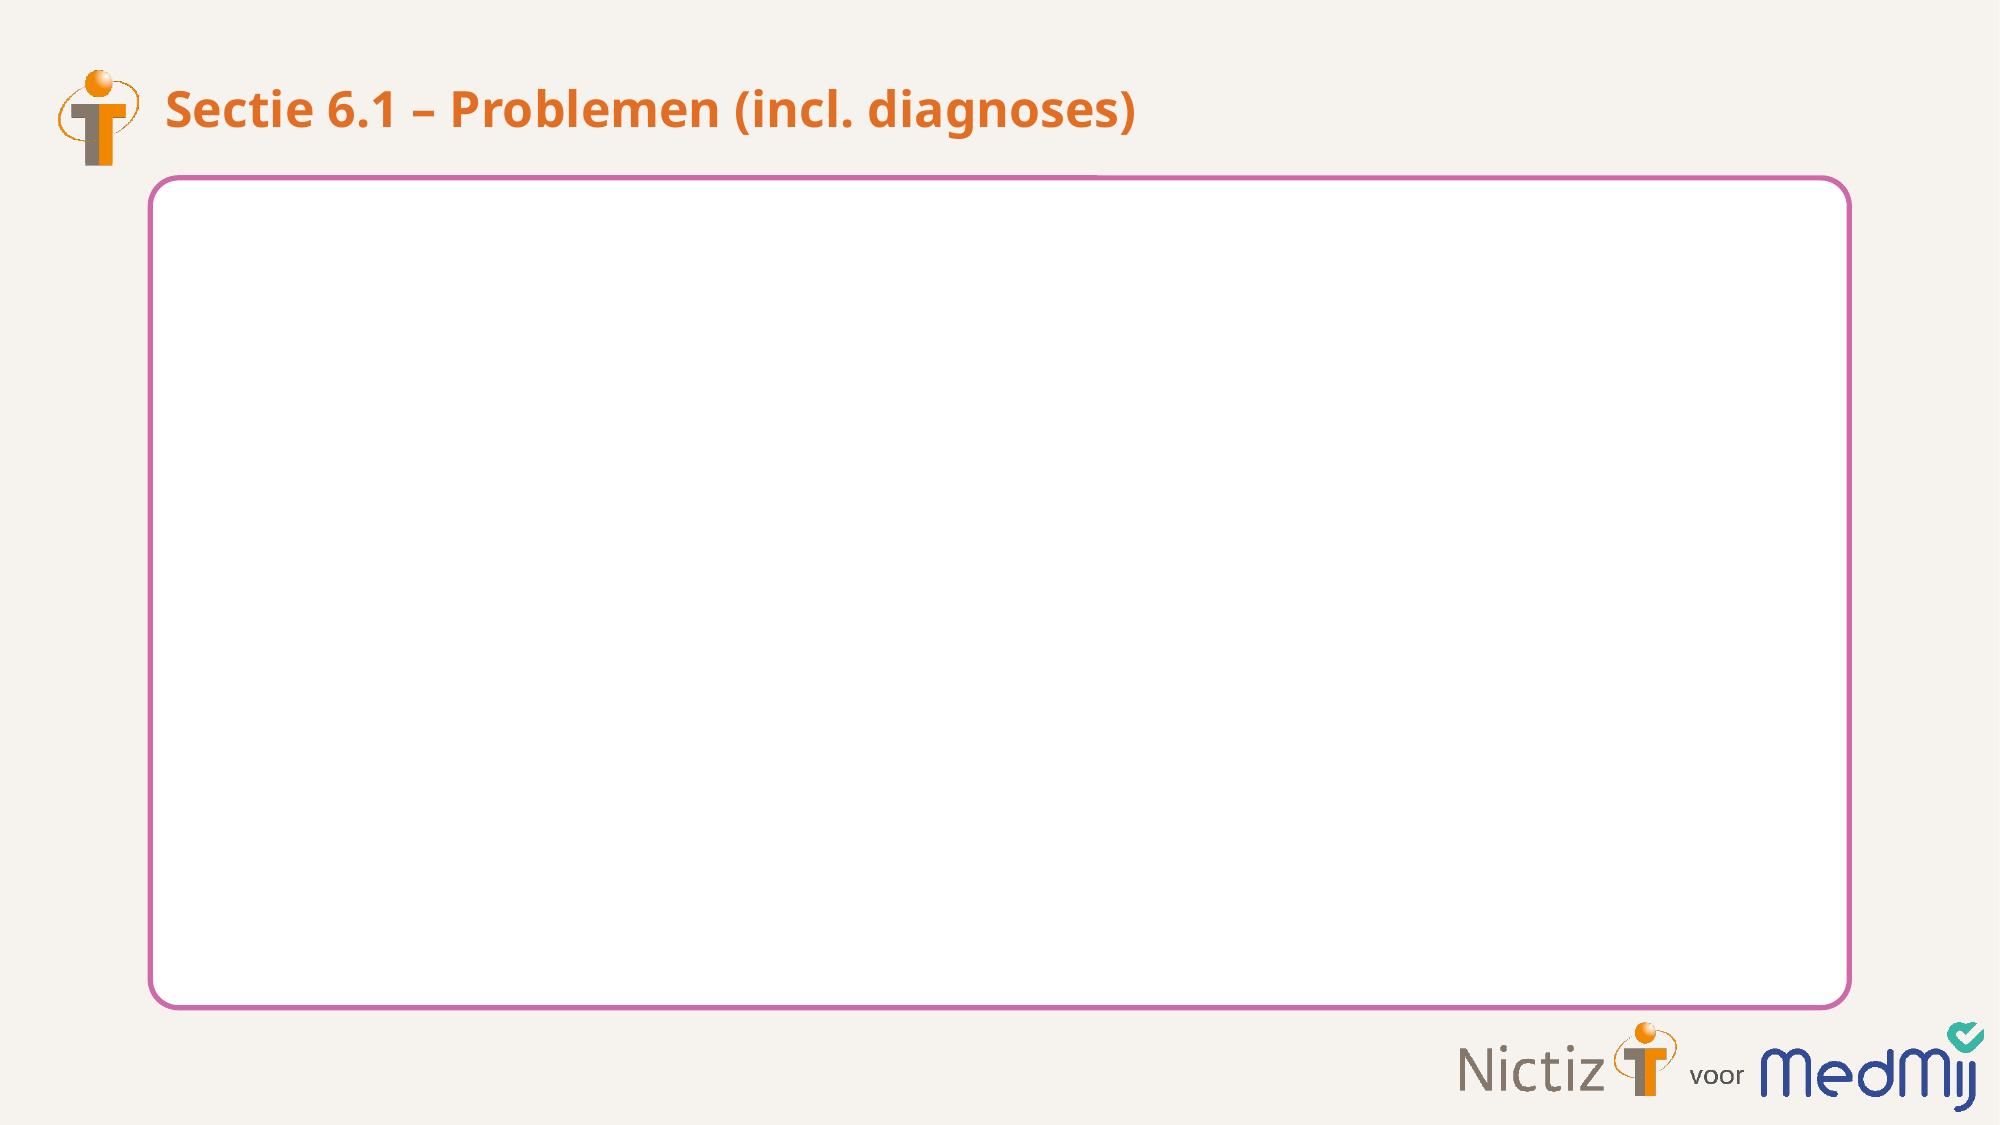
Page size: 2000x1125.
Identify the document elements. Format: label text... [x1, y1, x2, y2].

picture [50, 66, 151, 187]
title Sectie 6.1 – Problemen (incl. diagnoses) [150, 76, 1850, 165]
picture [1457, 1019, 1988, 1113]
